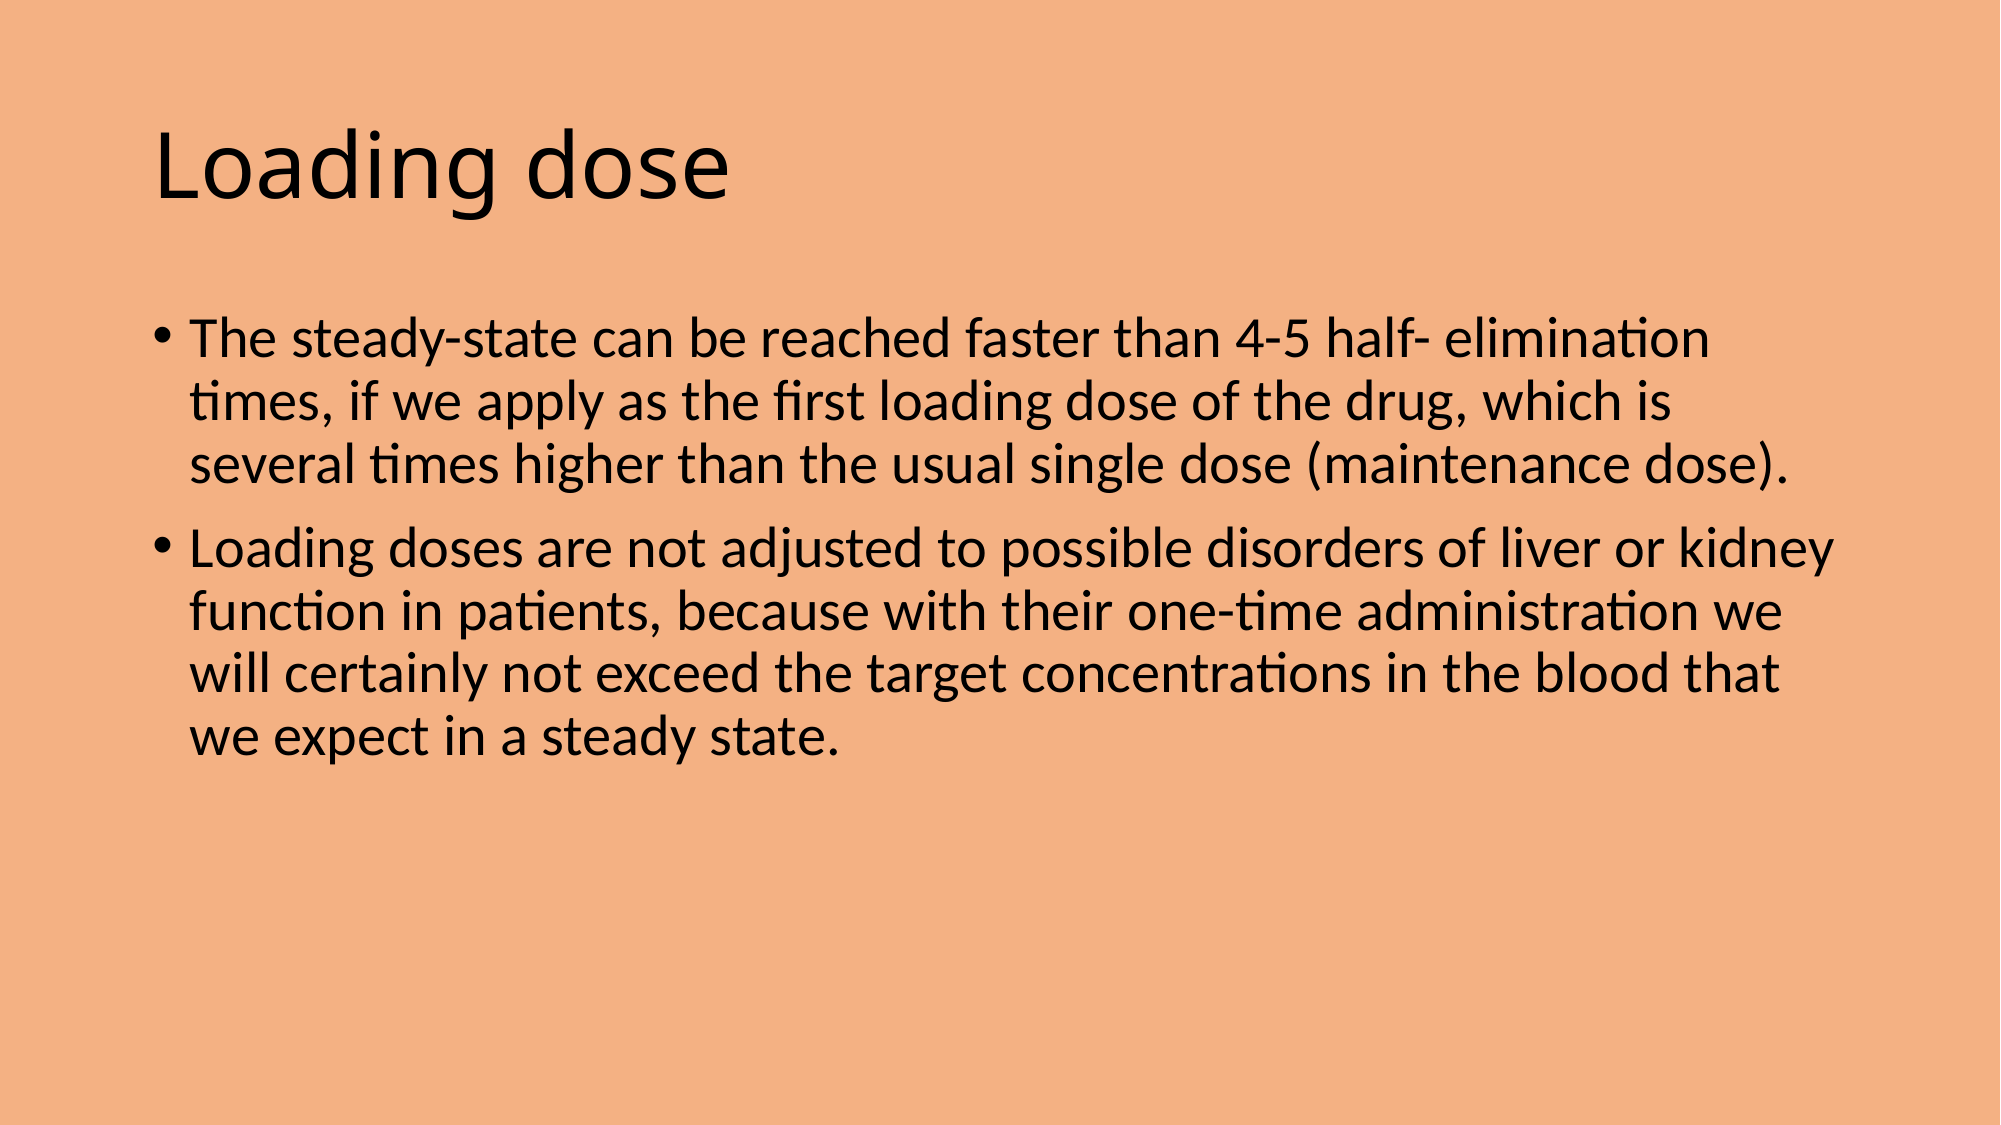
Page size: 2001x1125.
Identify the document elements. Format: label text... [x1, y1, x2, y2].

title Loading dose [137, 59, 1863, 278]
list The steady-state can be reached faster than 4-5 half- elimination times, if we apply as the first loading dose of the drug, which is several times higher than the usual single dose (maintenance dose). Loading doses are not adjusted to possible disorders of liver or kidney function in patients, because with their one-time administration we will certainly not exceed the target concentrations in the blood that we expect in a steady state. [137, 299, 1863, 1014]
